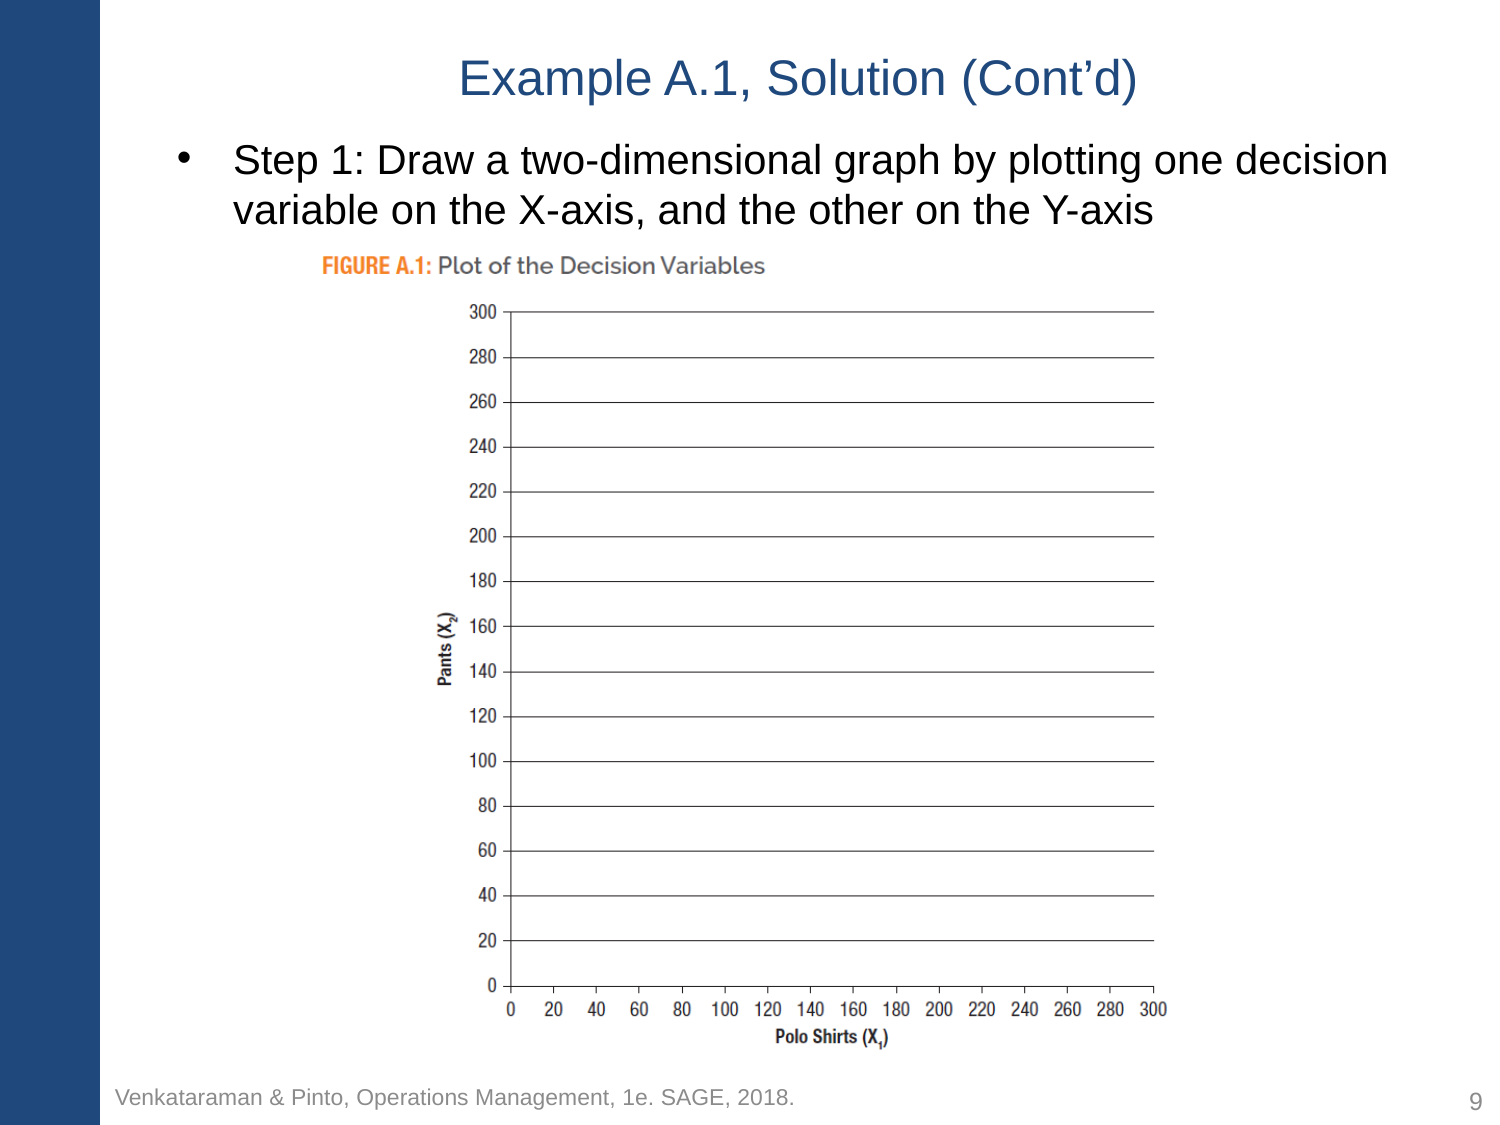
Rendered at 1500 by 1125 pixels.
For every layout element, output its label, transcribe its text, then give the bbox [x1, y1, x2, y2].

picture [317, 249, 1280, 1063]
slide_number 9 [1449, 1074, 1499, 1125]
title Example A.1, Solution (Cont’d) [167, 12, 1430, 138]
footer Venkataraman & Pinto, Operations Management, 1e. SAGE, 2018. [99, 1074, 838, 1125]
list Step 1: Draw a two-dimensional graph by plotting one decision variable on the X-axis, and the other on the Y-axis [161, 125, 1425, 263]
